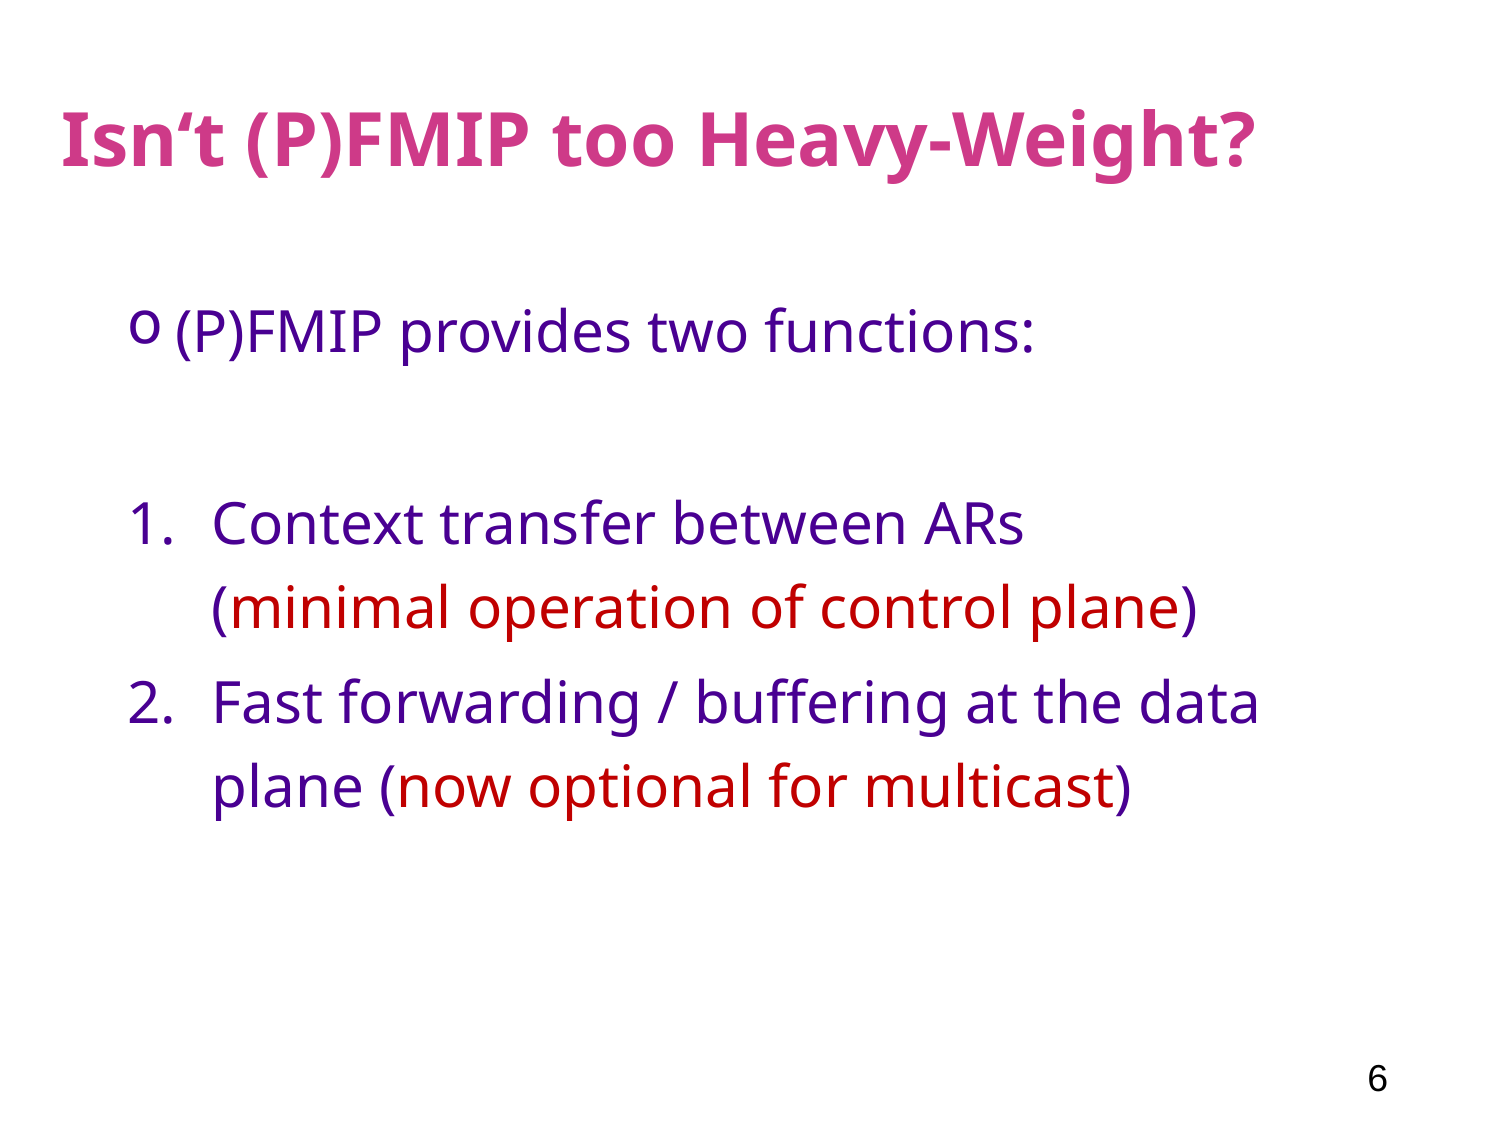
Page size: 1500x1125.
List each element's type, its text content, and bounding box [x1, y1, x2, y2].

list (P)FMIP provides two functions: Context transfer between ARs (minimal operation of control plane) Fast forwarding / buffering at the data plane (now optional for multicast) [111, 272, 1388, 1001]
title Isn‘t (P)FMIP too Heavy-Weight? [46, 42, 1353, 231]
text_box 6 [1352, 1046, 1404, 1107]
